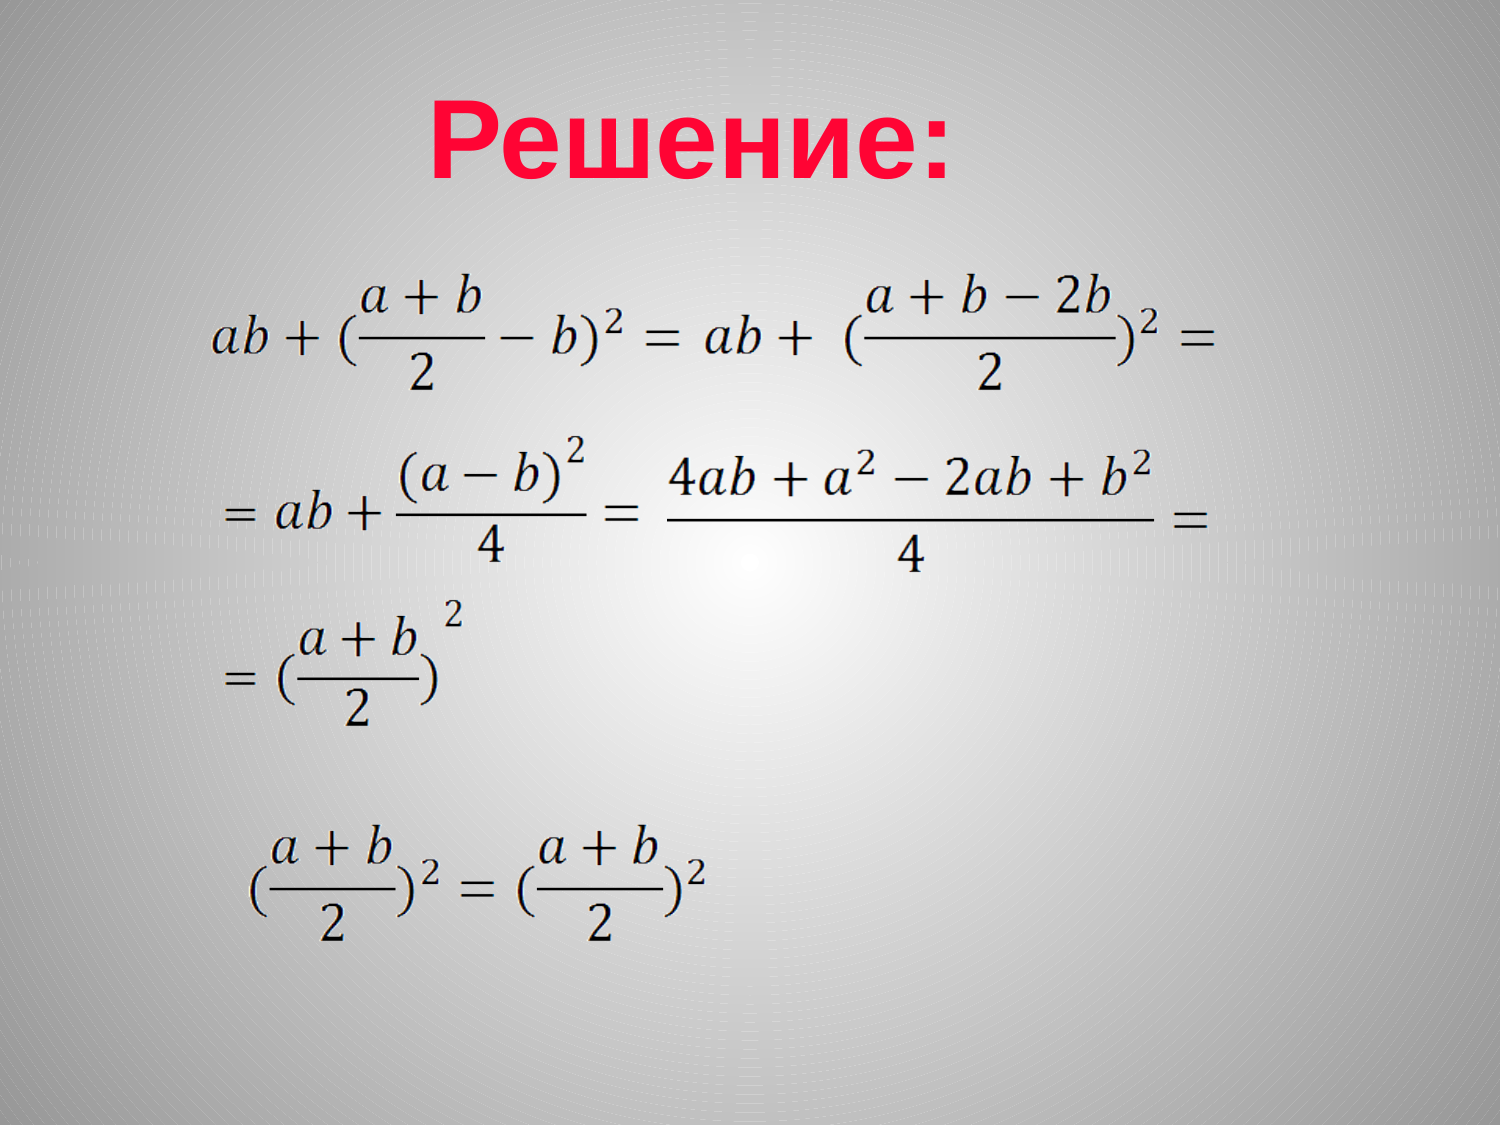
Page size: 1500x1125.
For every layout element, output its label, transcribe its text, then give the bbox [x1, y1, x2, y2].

text_box Решение: [412, 58, 971, 209]
picture [210, 269, 683, 403]
picture [702, 269, 1229, 403]
picture [667, 445, 1211, 585]
picture [222, 433, 642, 575]
picture [245, 820, 709, 954]
picture [222, 597, 466, 739]
